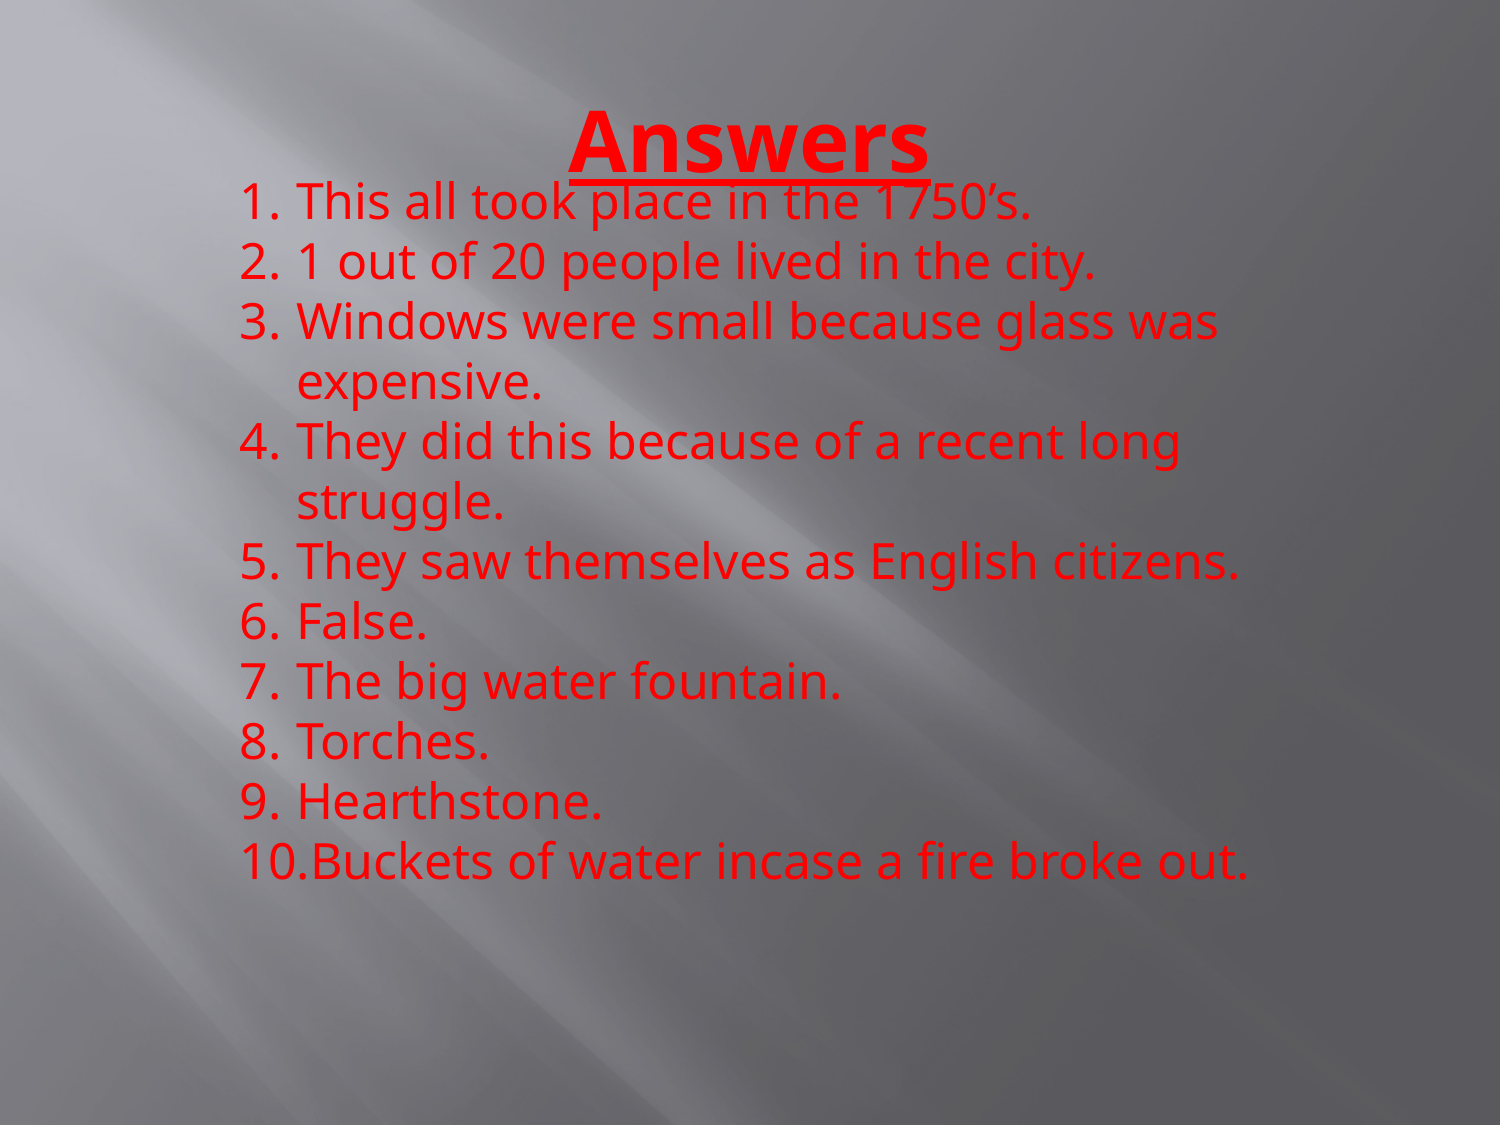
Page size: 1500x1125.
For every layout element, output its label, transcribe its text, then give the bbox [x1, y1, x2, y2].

title Answers [75, 45, 1425, 233]
text_box This all took place in the 1750’s. 1 out of 20 people lived in the city. Windows were small because glass was expensive. They did this because of a recent long struggle. They saw themselves as English citizens. False. The big water fountain. Torches. Hearthstone. Buckets of water incase a fire broke out. [225, 162, 1400, 958]
